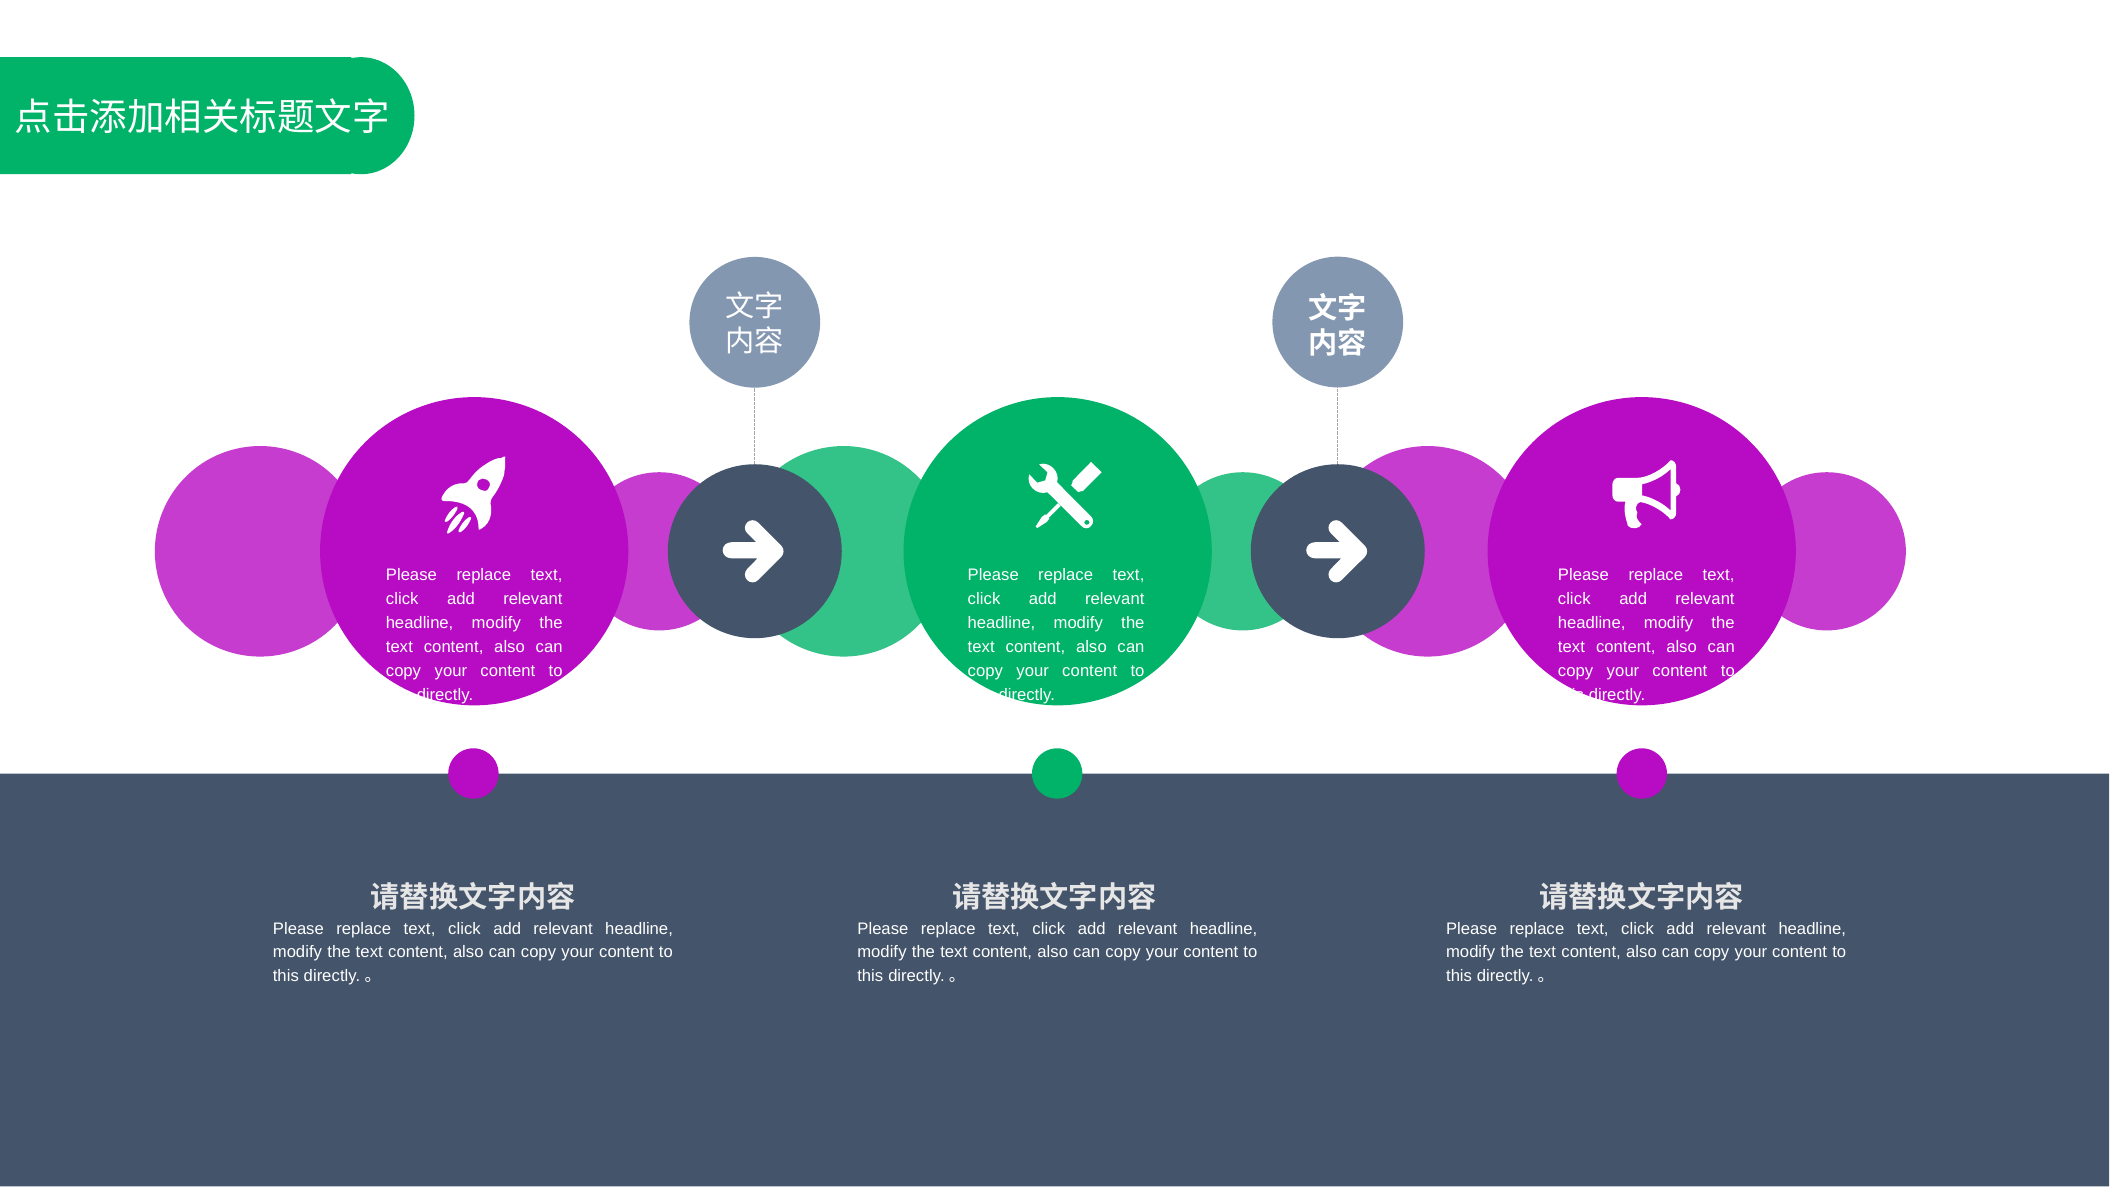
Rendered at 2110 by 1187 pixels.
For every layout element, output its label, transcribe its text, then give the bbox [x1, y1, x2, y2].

text_box [447, 747, 500, 800]
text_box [154, 256, 1906, 711]
text_box Please replace text, click add relevant headline, modify the text content, also can copy your content to this directly.。 [1431, 906, 1862, 993]
text_box [0, 772, 2110, 1187]
text_box 点击添加相关标题文字 [0, 85, 415, 146]
text_box 请替换文字内容 [356, 863, 591, 921]
text_box [1615, 747, 1669, 800]
text_box Please replace text, click add relevant headline, modify the text content, also can copy your content to this directly.。 [842, 906, 1273, 993]
text_box 请替换文字内容 [1524, 863, 1759, 921]
text_box Please replace text, click add relevant headline, modify the text content, also can copy your content to this directly.。 [258, 906, 689, 993]
text_box 请替换文字内容 [937, 863, 1172, 921]
text_box [1030, 747, 1084, 800]
